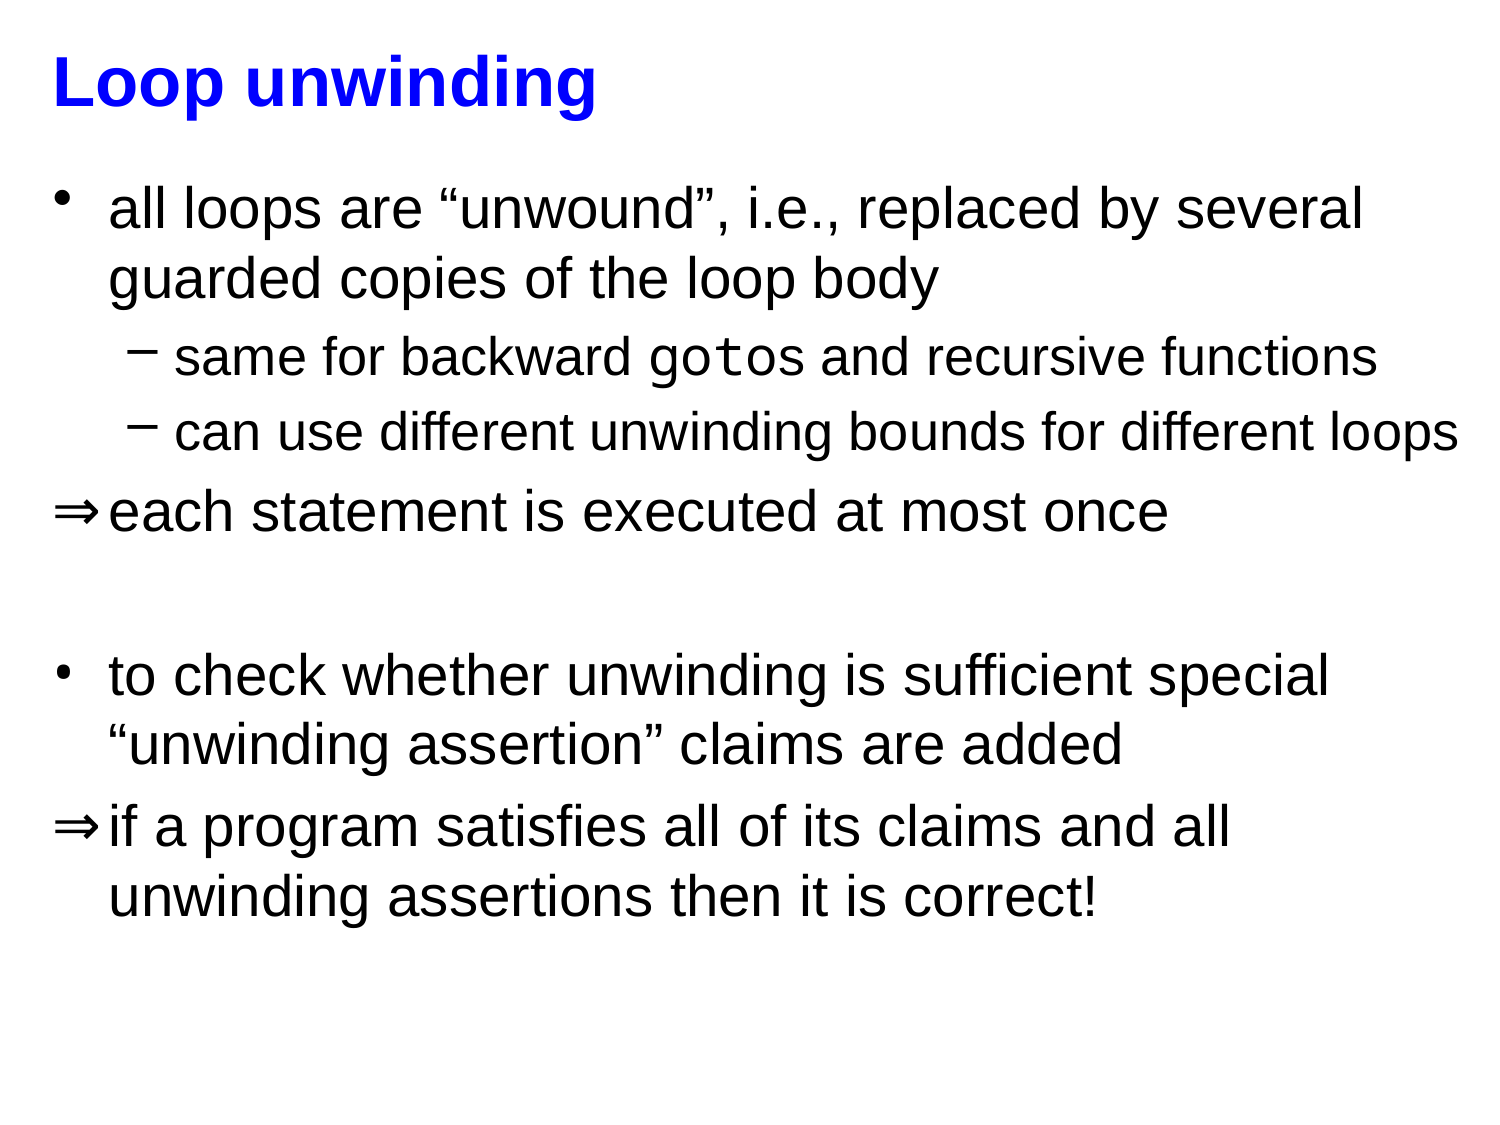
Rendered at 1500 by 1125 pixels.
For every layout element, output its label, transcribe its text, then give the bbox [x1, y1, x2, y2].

list all loops are “unwound”, i.e., replaced by several guarded copies of the loop body same for backward gotos and recursive functions can use different unwinding bounds for different loops each statement is executed at most once to check whether unwinding is sufficient special “unwinding assertion” claims are added if a program satisfies all of its claims and all unwinding assertions then it is correct! [37, 162, 1500, 1051]
title Loop unwinding [37, 19, 1476, 138]
